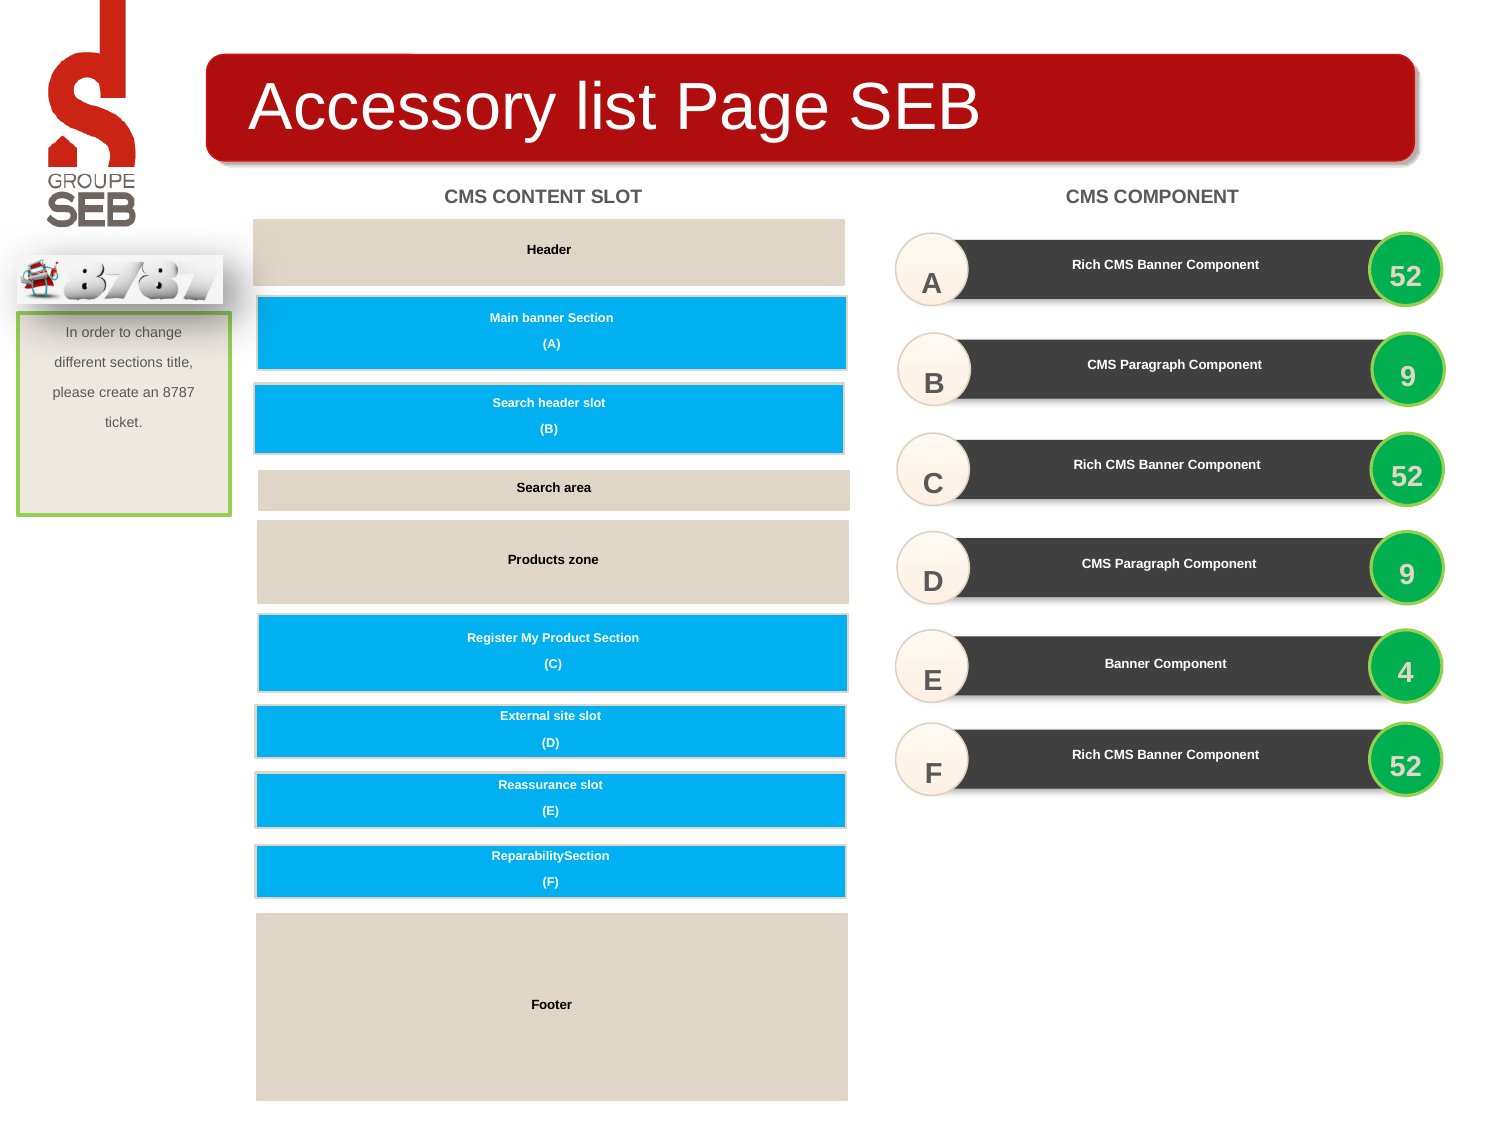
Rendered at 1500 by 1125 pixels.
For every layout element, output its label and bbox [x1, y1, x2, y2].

text_box [253, 843, 848, 900]
text_box [254, 912, 849, 1102]
text_box [253, 703, 848, 760]
text_box [256, 612, 851, 694]
text_box [257, 469, 851, 512]
text_box [896, 531, 1444, 605]
text_box [252, 381, 846, 456]
text_box [256, 519, 851, 605]
text_box [253, 770, 848, 830]
text_box [897, 332, 1445, 406]
picture [0, 0, 223, 305]
text_box [895, 232, 1443, 306]
text_box [252, 172, 846, 287]
text_box [895, 722, 1443, 796]
text_box [17, 312, 231, 516]
text_box [981, 172, 1324, 228]
text_box [896, 432, 1444, 506]
text_box [254, 294, 849, 373]
text_box [895, 629, 1443, 703]
title [234, 56, 1400, 149]
